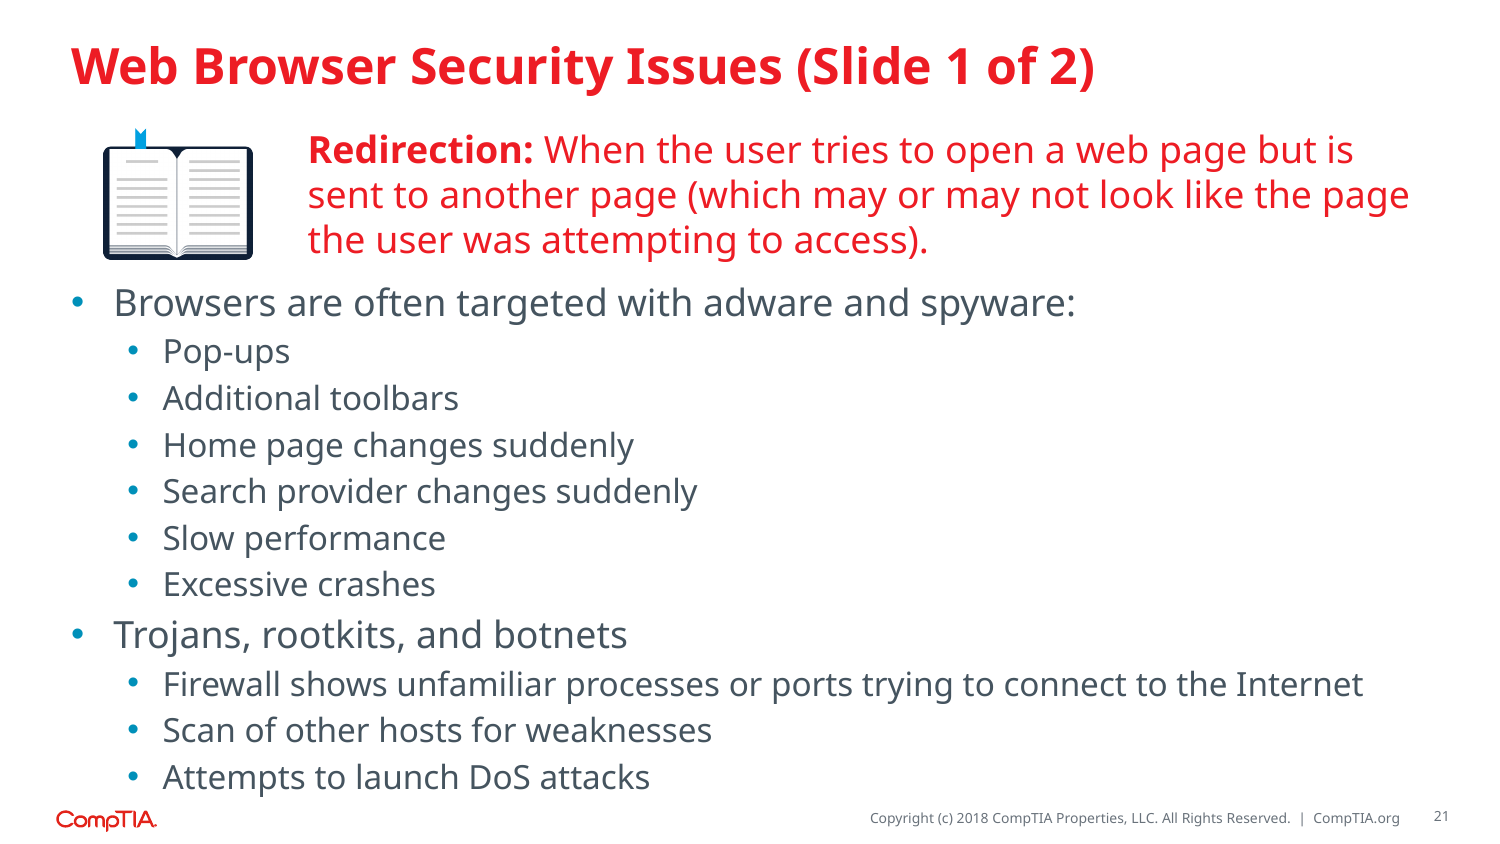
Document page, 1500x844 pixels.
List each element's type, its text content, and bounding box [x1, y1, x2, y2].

picture [103, 128, 253, 260]
title Web Browser Security Issues (Slide 1 of 2) [56, 12, 1444, 117]
slide_number 21 [1407, 800, 1450, 835]
list Redirection: When the user tries to open a web page but is sent to another page (which may or may not look like the page the user was attempting to access). [292, 119, 1450, 213]
list Browsers are often targeted with adware and spyware: Pop-ups Additional toolbars Home page changes suddenly Search provider changes suddenly Slow performance Excessive crashes Trojans, rootkits, and botnets Firewall shows unfamiliar processes or ports trying to connect to the Internet Scan of other hosts for weaknesses Attempts to launch DoS attacks [56, 271, 1444, 757]
